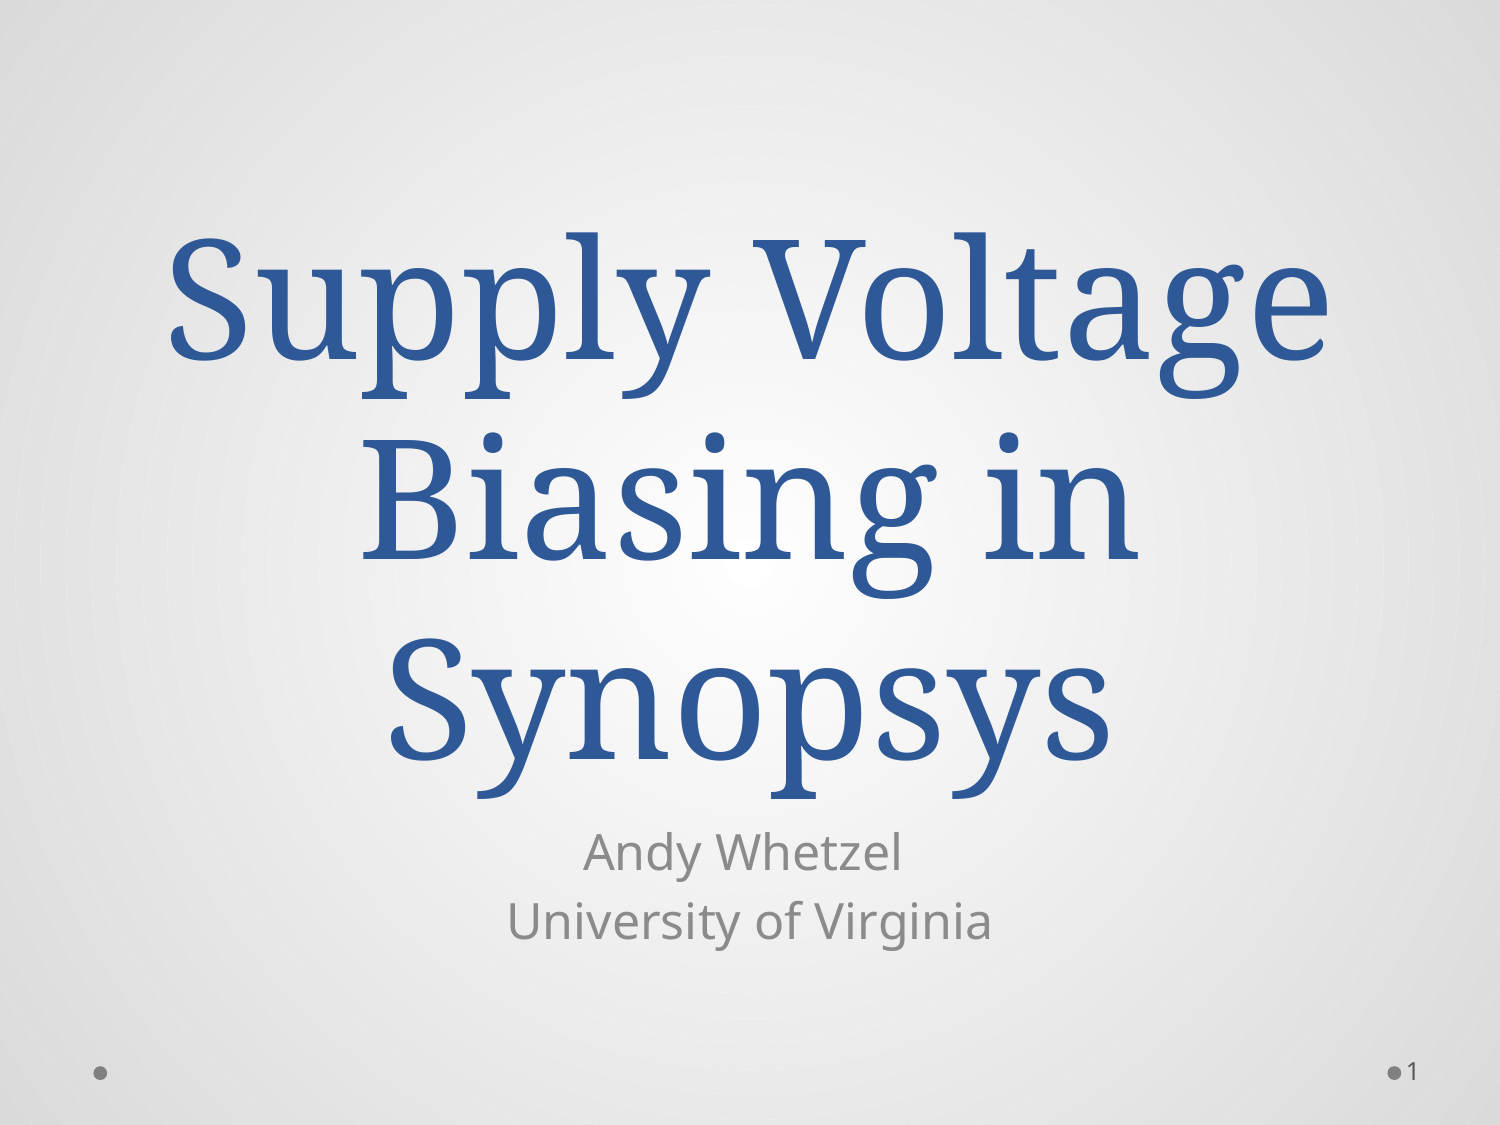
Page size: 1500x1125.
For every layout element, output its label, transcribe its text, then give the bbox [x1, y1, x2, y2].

slide_number 1 [1401, 1042, 1494, 1103]
subtitle Andy Whetzel University of Virginia [225, 812, 1275, 1013]
title Supply Voltage Biasing in Synopsys [112, 99, 1388, 800]
